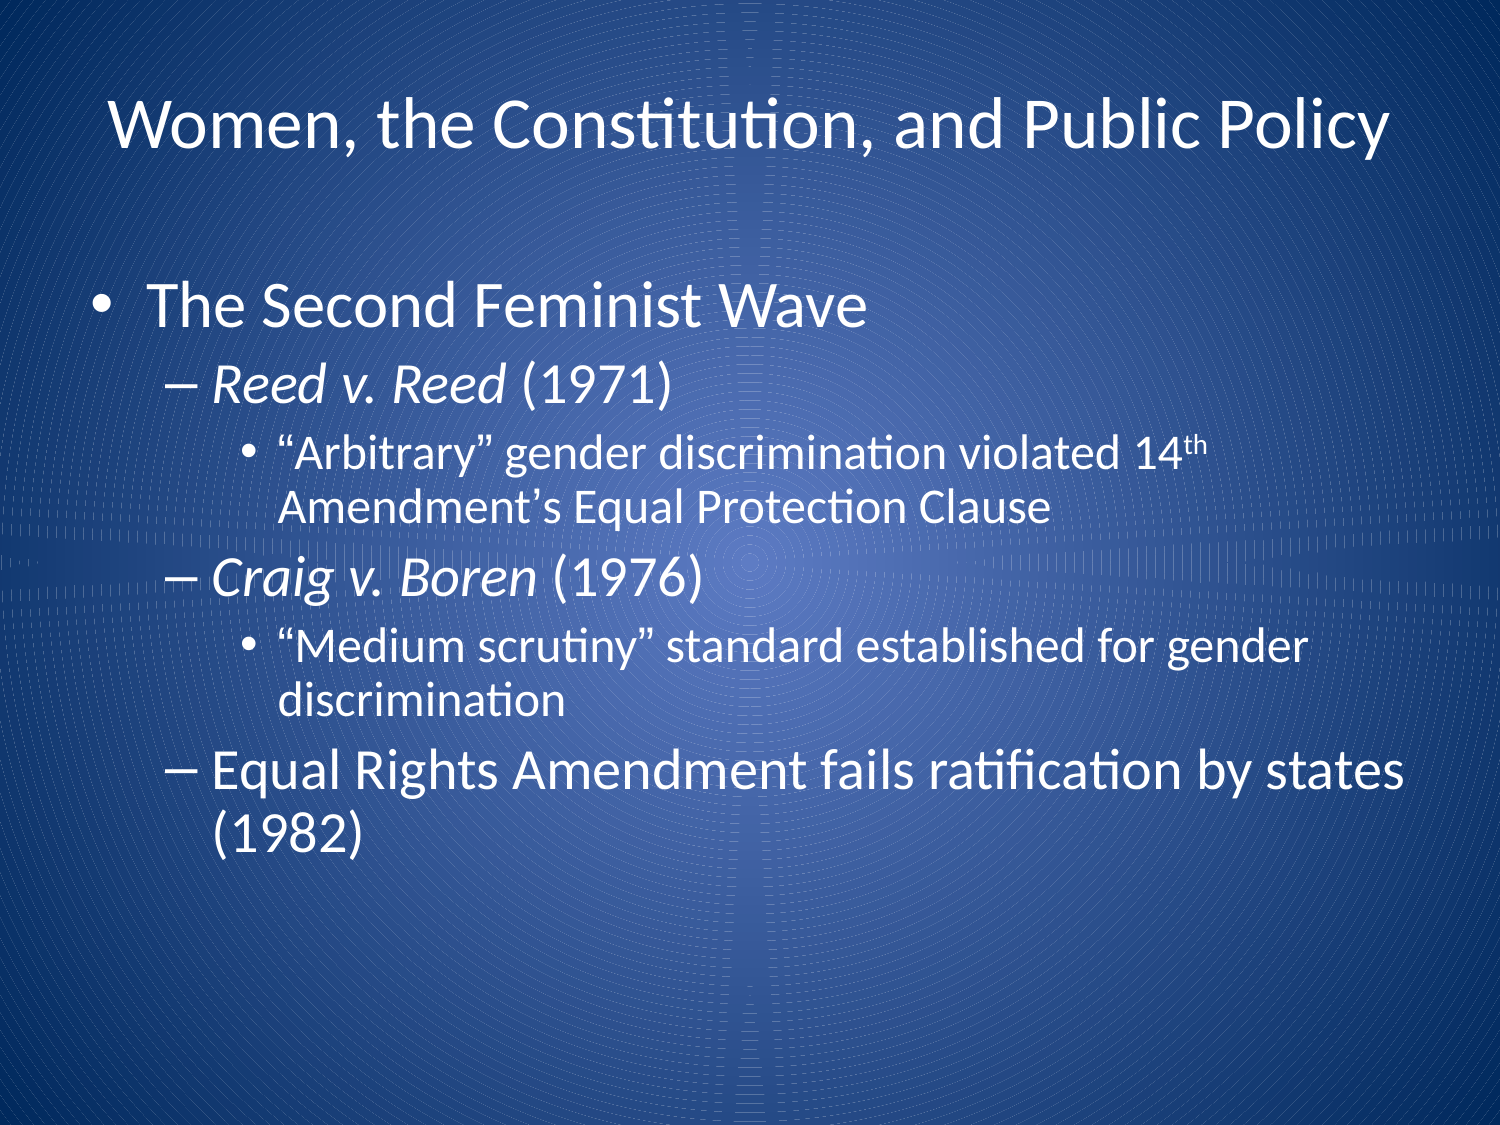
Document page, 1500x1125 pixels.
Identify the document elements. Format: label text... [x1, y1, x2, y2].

list The Second Feminist Wave Reed v. Reed (1971) “Arbitrary” gender discrimination violated 14th Amendment’s Equal Protection Clause Craig v. Boren (1976) “Medium scrutiny” standard established for gender discrimination Equal Rights Amendment fails ratification by states (1982) [75, 262, 1425, 1005]
title Women, the Constitution, and Public Policy [75, 24, 1425, 213]
